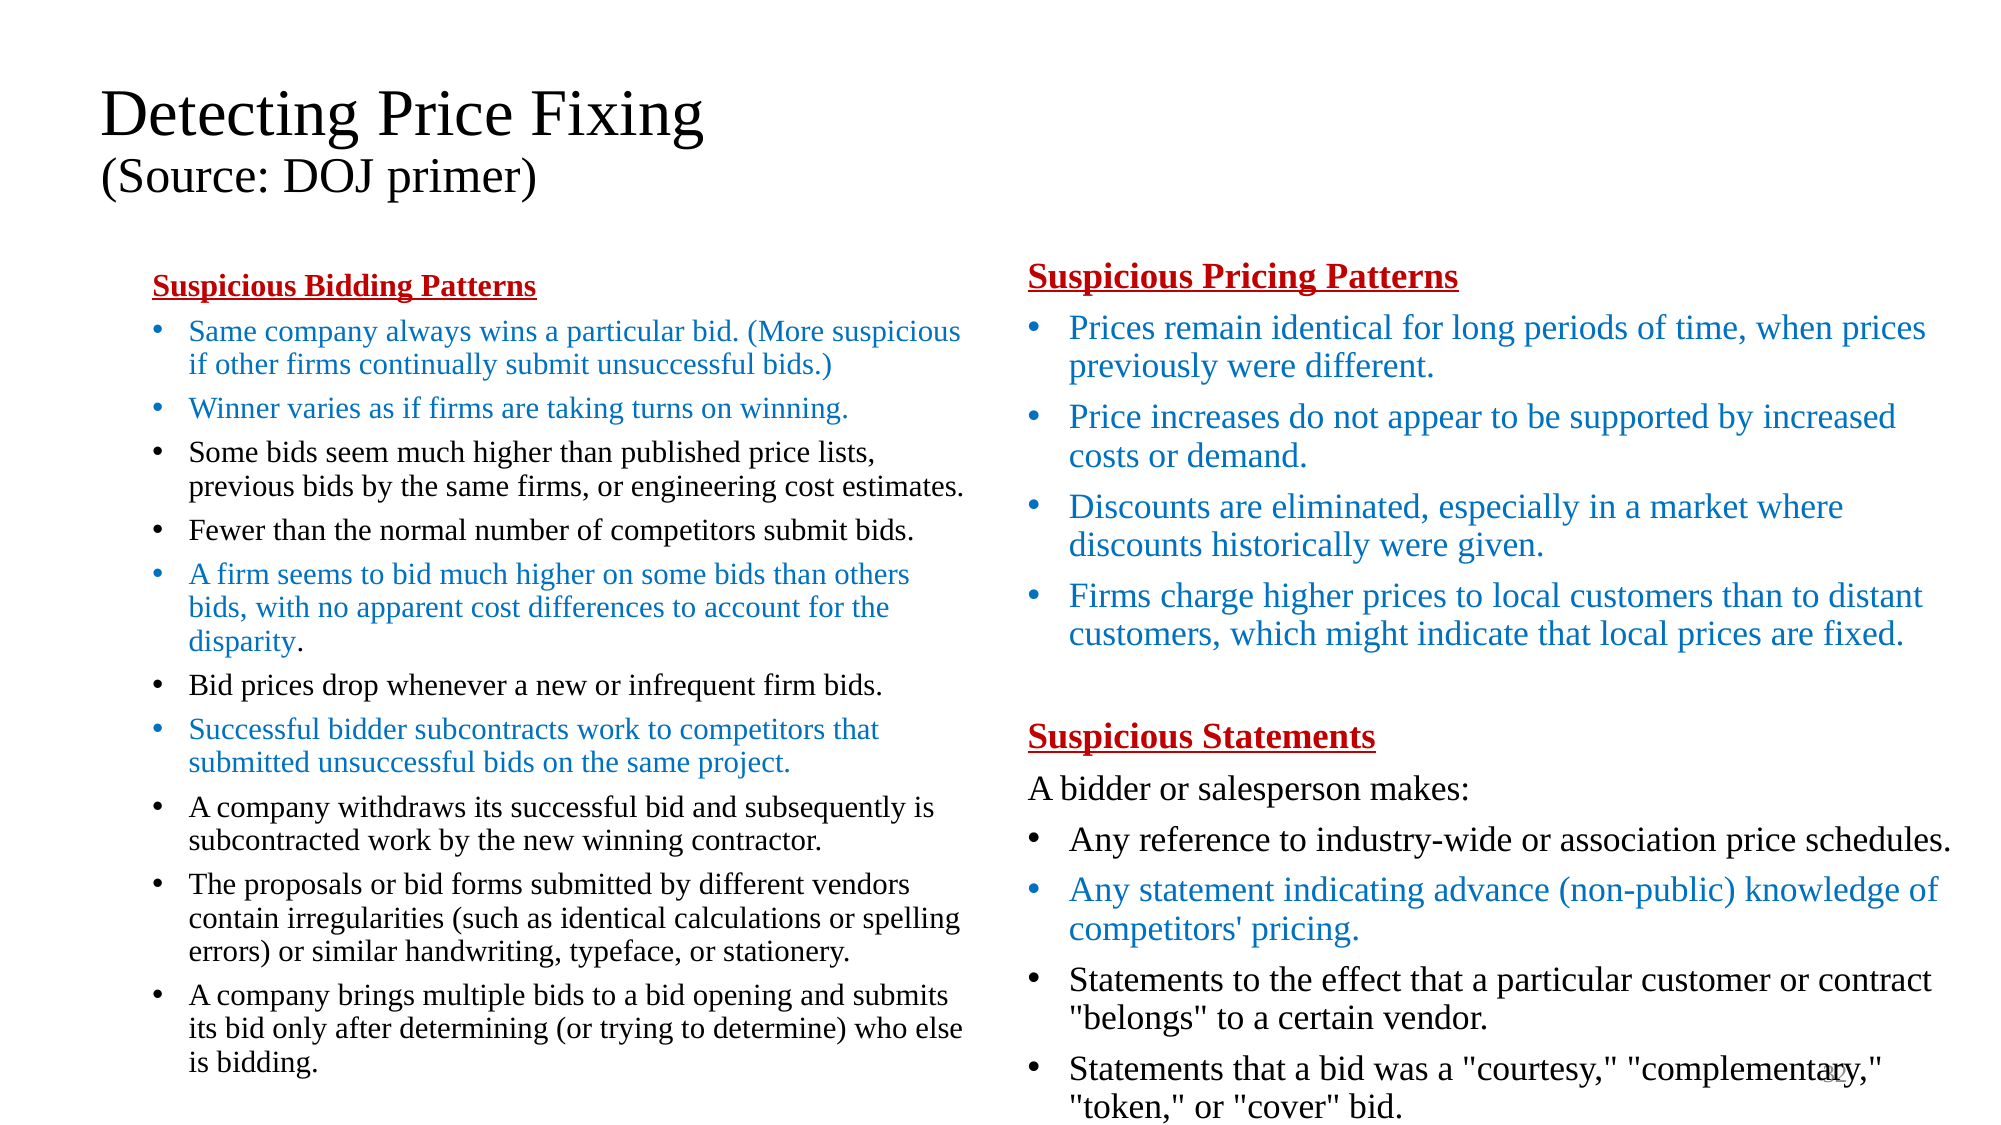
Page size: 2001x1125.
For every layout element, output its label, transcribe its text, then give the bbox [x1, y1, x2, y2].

list Suspicious Bidding Patterns Same company always wins a particular bid. (More suspicious if other firms continually submit unsuccessful bids.) Winner varies as if firms are taking turns on winning. Some bids seem much higher than published price lists, previous bids by the same firms, or engineering cost estimates. Fewer than the normal number of competitors submit bids. A firm seems to bid much higher on some bids than others bids, with no apparent cost differences to account for the disparity. Bid prices drop whenever a new or infrequent firm bids. Successful bidder subcontracts work to competitors that submitted unsuccessful bids on the same project. A company withdraws its successful bid and subsequently is subcontracted work by the new winning contractor. The proposals or bid forms submitted by different vendors contain irregularities (such as identical calculations or spelling errors) or similar handwriting, typeface, or stationery. A company brings multiple bids to a bid opening and submits its bid only after determining (or trying to determine) who else is bidding. [137, 261, 988, 1094]
list Suspicious Pricing Patterns Prices remain identical for long periods of time, when prices previously were different. Price increases do not appear to be supported by increased costs or demand. Discounts are eliminated, especially in a market where discounts historically were given. Firms charge higher prices to local customers than to distant customers, which might indicate that local prices are fixed. Suspicious Statements A bidder or salesperson makes: Any reference to industry-wide or association price schedules. Any statement indicating advance (non-public) knowledge of competitors' pricing. Statements to the effect that a particular customer or contract "belongs" to a certain vendor. Statements that a bid was a "courtesy," "complementary," "token," or "cover" bid. Any statement indicating that vendors have discussed prices among themselves or have reached an understanding about prices. [1012, 249, 1971, 1125]
slide_number 32 [1412, 1042, 1863, 1103]
title Detecting Price Fixing (Source: DOJ primer) [85, 31, 1811, 250]
